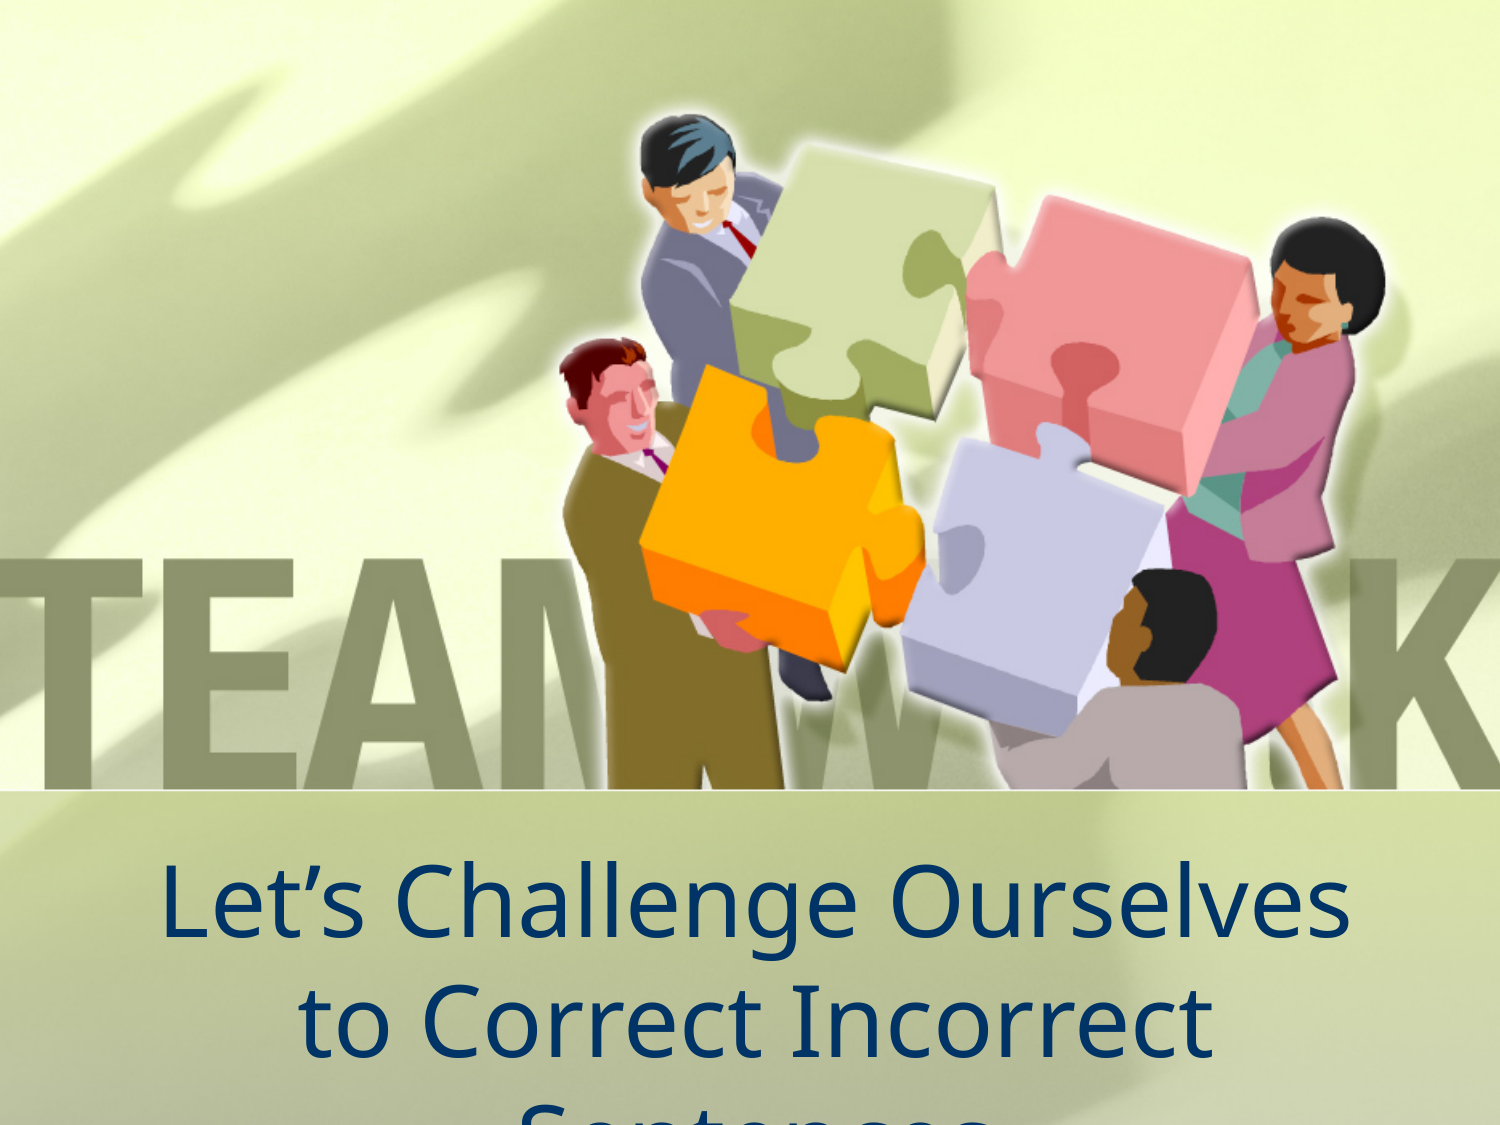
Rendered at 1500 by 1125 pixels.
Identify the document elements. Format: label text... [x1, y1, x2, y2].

text_box Let’s Challenge Ourselves to Correct Incorrect Sentences [99, 830, 1413, 1125]
picture [0, 0, 1500, 1125]
